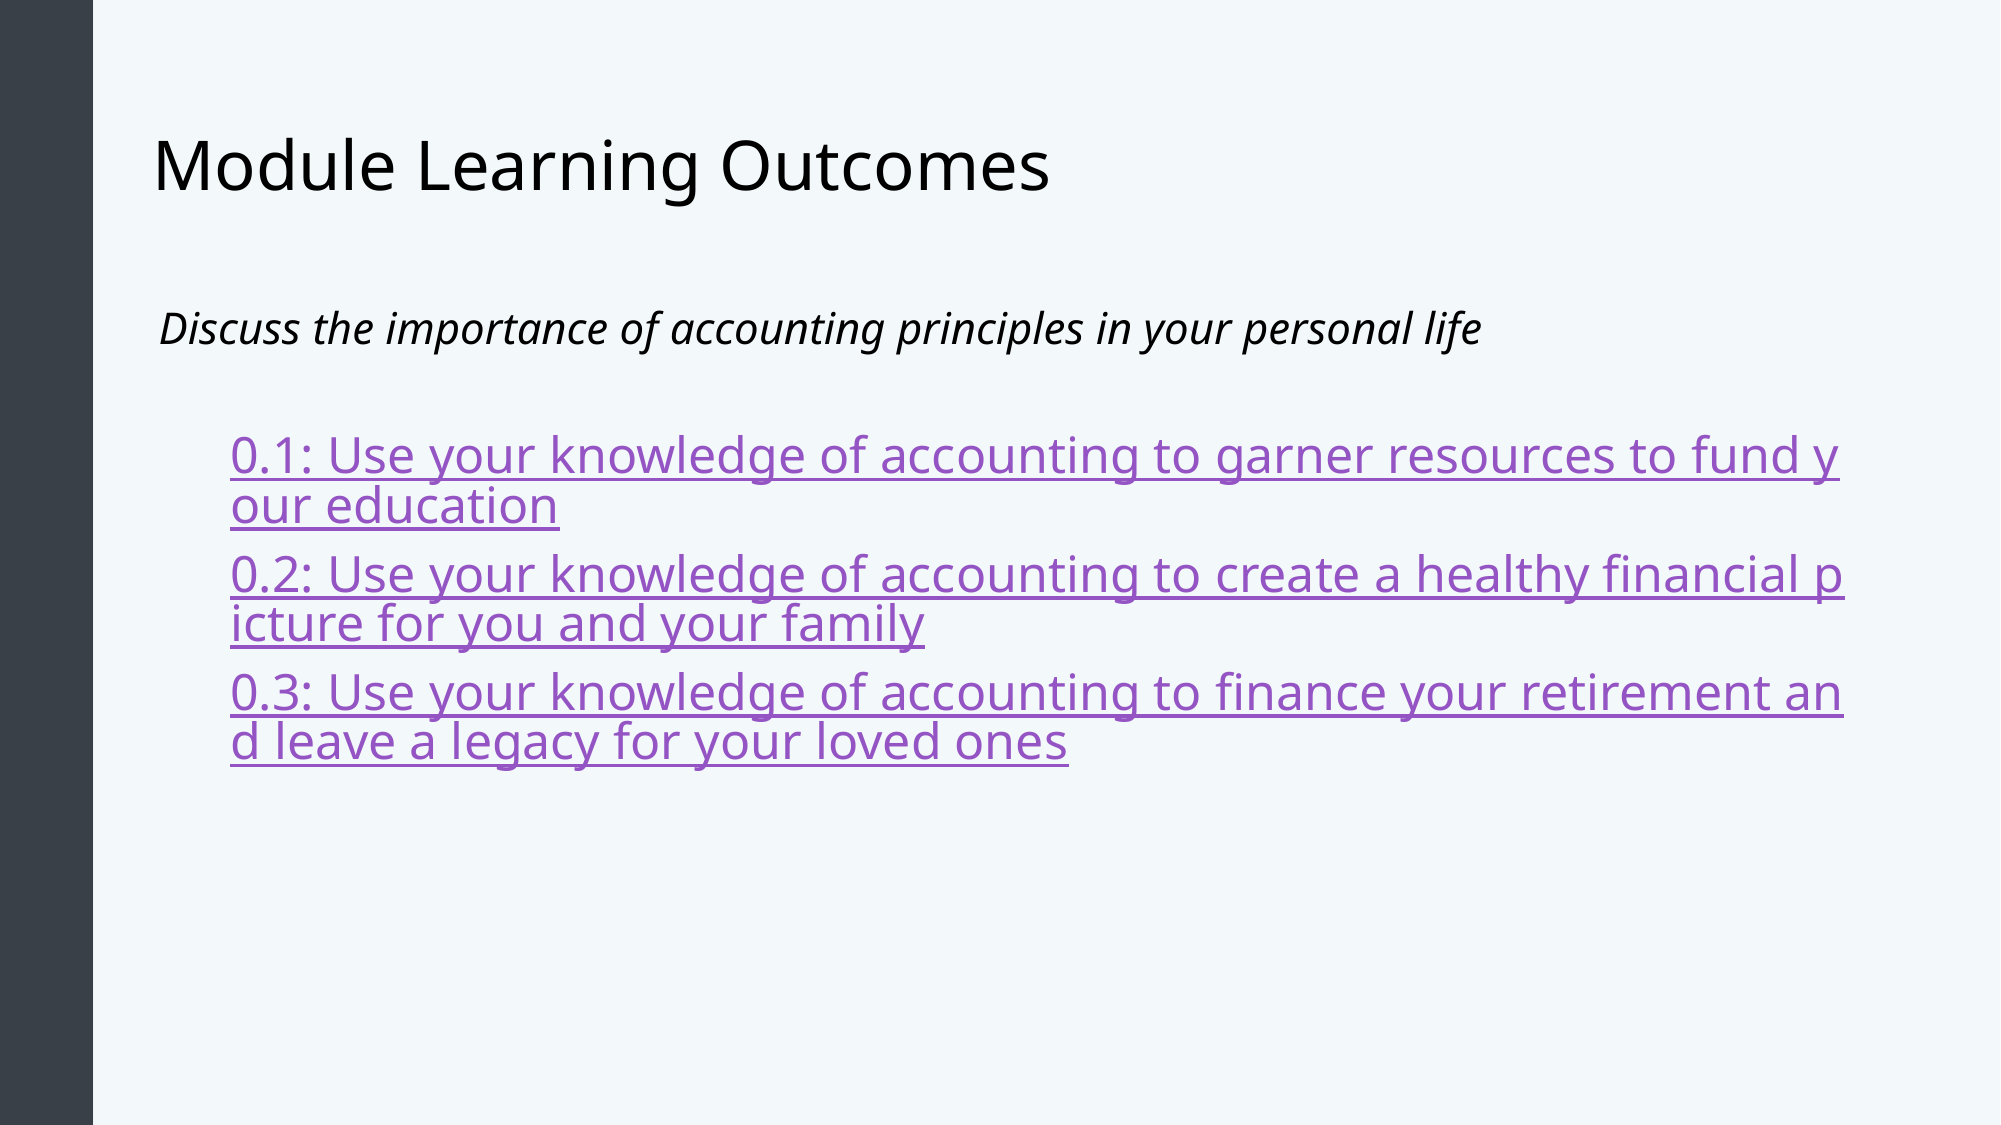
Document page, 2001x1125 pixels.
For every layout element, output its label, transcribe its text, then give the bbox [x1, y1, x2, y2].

list Discuss the importance of accounting principles in your personal life 0.1: Use your knowledge of accounting to garner resources to fund your education 0.2: Use your knowledge of accounting to create a healthy financial picture for you and your family 0.3: Use your knowledge of accounting to finance your retirement and leave a legacy for your loved ones [137, 299, 1863, 1014]
title Module Learning Outcomes [137, 59, 1863, 278]
